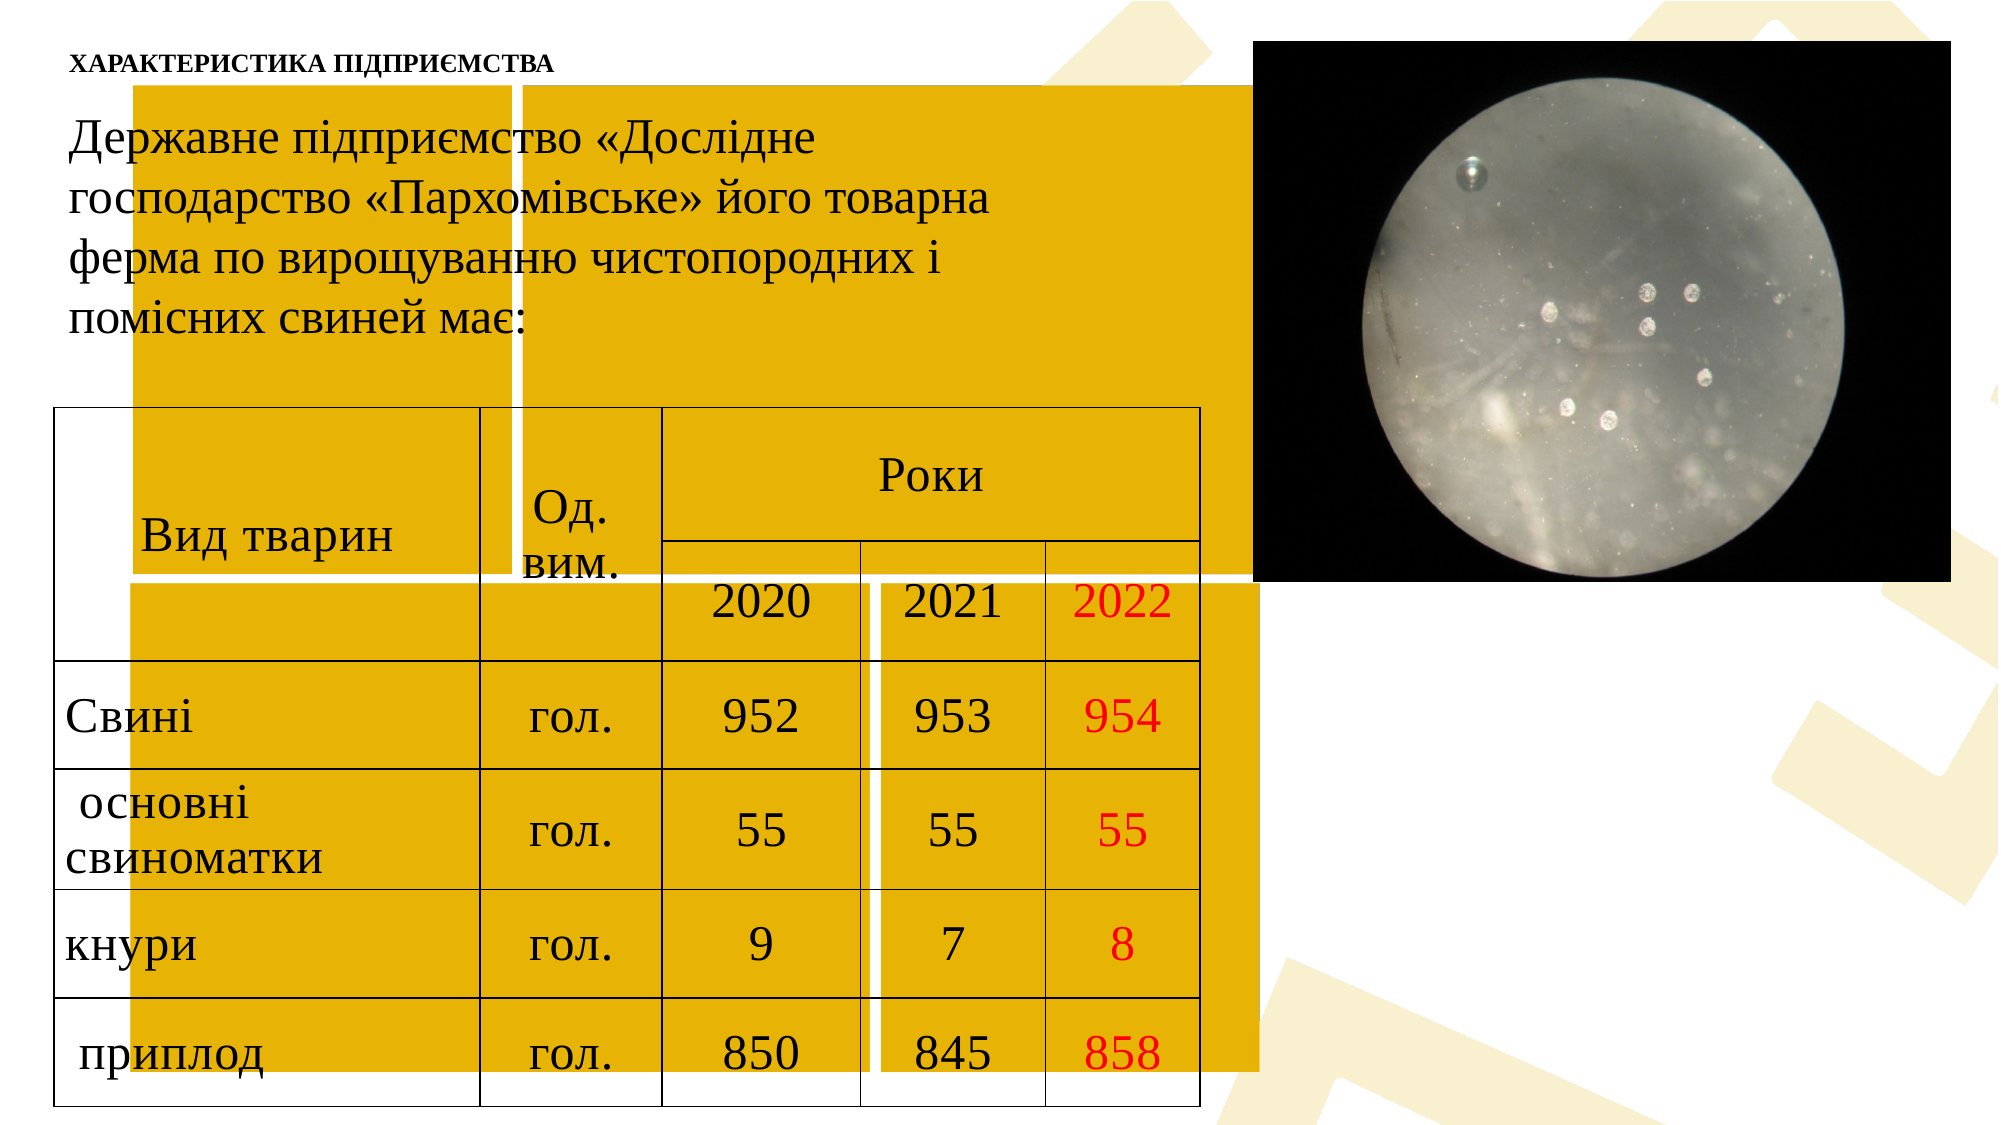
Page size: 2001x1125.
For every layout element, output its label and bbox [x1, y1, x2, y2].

picture [1253, 41, 1951, 582]
list [0, 0, 2000, 1125]
